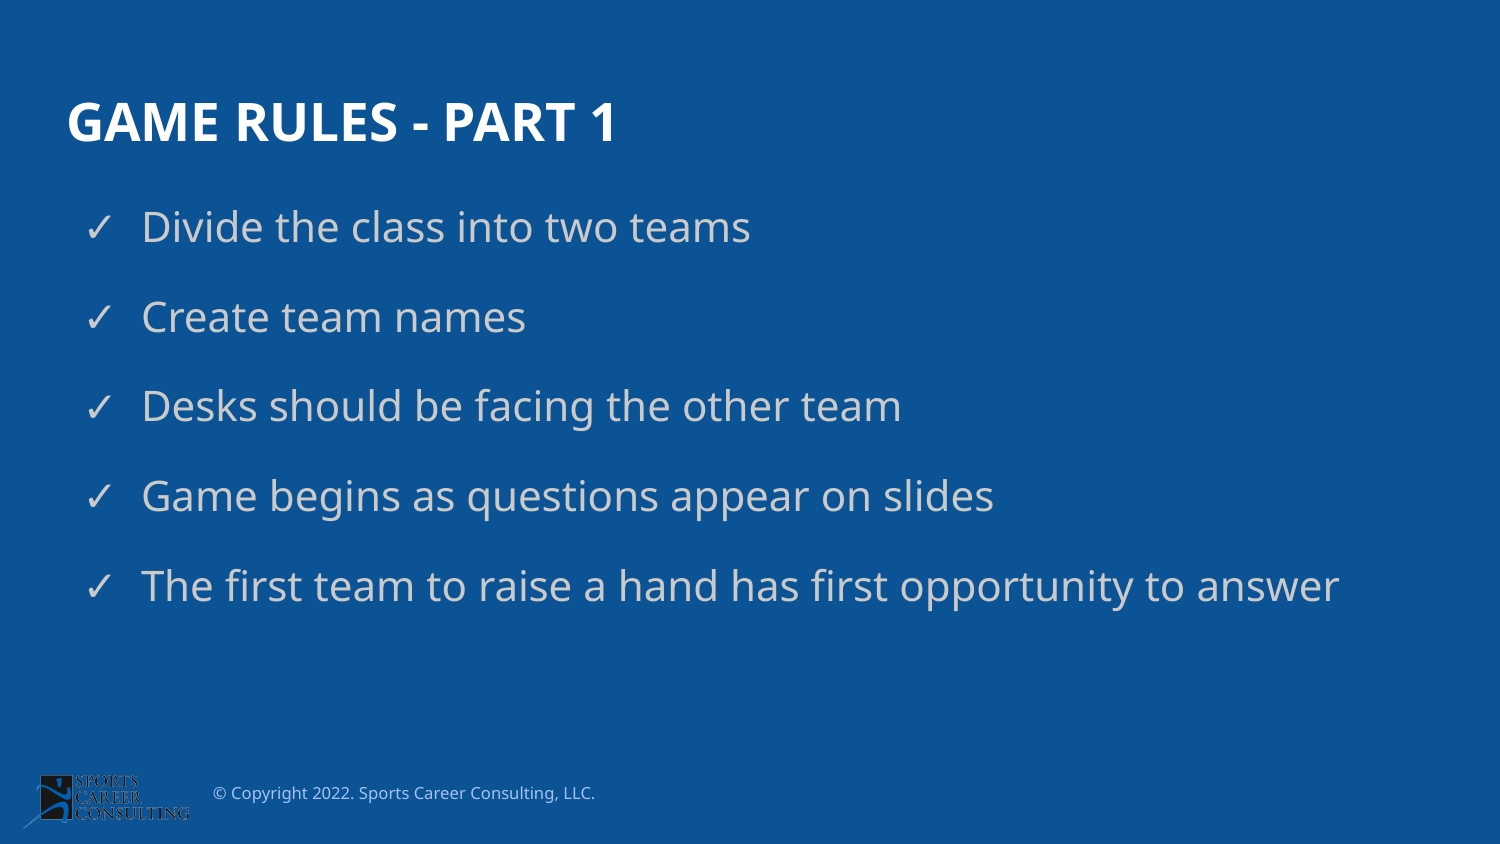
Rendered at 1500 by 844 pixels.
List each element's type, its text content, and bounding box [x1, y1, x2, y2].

list Divide the class into two teams Create team names Desks should be facing the other team Game begins as questions appear on slides The first team to raise a hand has first opportunity to answer [51, 189, 1449, 750]
title GAME RULES - PART 1 [51, 72, 1449, 167]
picture [22, 774, 190, 829]
text_box © Copyright 2022. Sports Career Consulting, LLC. [197, 767, 1293, 838]
